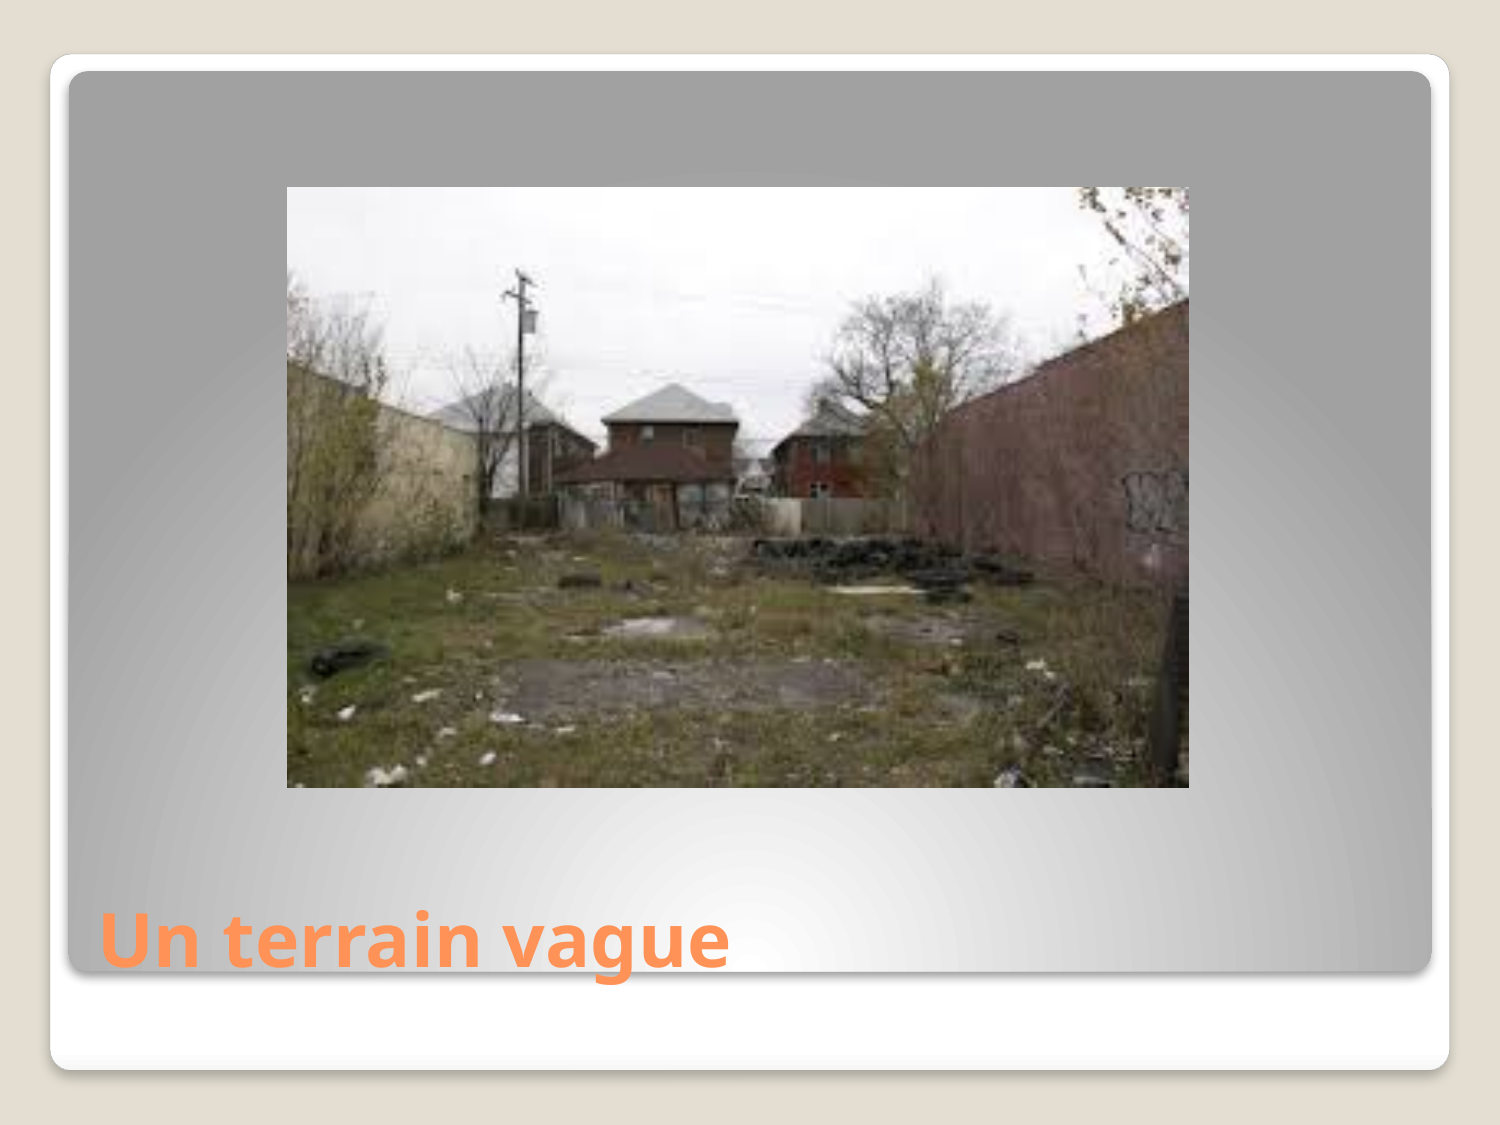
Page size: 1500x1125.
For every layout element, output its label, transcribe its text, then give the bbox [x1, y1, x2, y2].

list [287, 187, 1189, 788]
title Un terrain vague [82, 817, 1425, 990]
